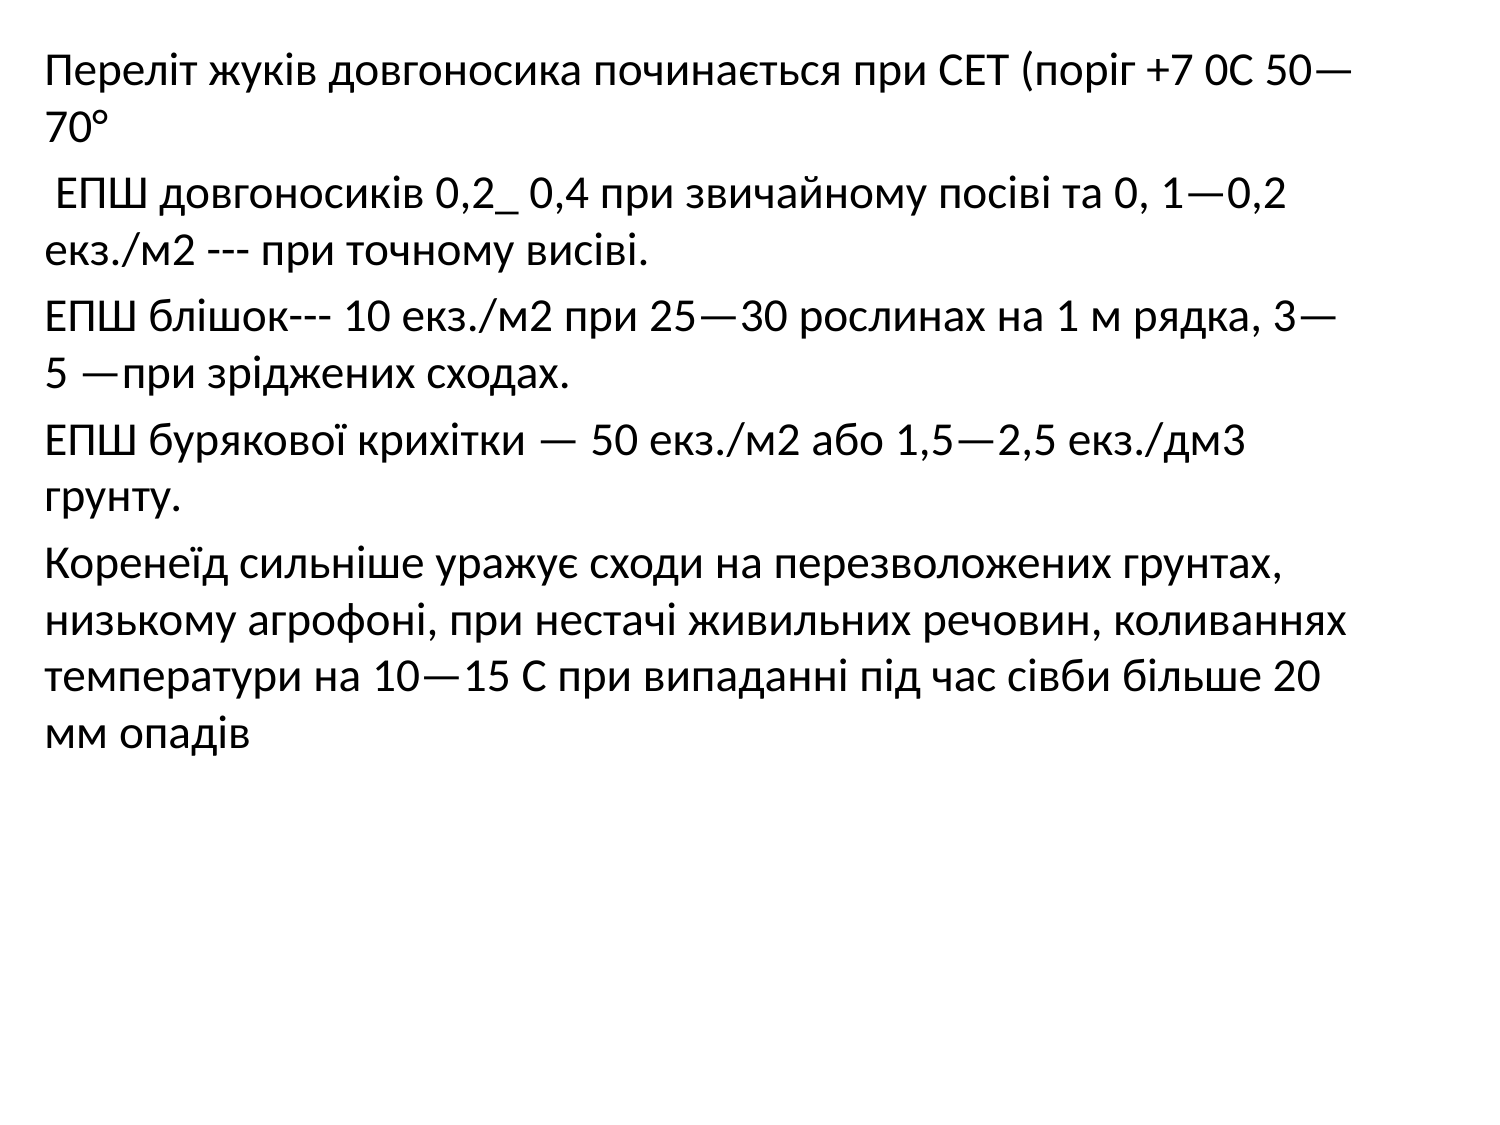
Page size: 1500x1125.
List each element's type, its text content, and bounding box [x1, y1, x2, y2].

list Переліт жуків довгоносика починається при СЕТ (поріг +7 0С 50—70° ЕПШ довгоносиків 0,2_ 0,4 при звичайному посіві та 0, 1—0,2 екз./м2 --- при точному висіві. ЕПШ блішок--- 10 екз./м2 при 25—30 рослинах на 1 м рядка, 3—5 —при зріджених сходах. ЕПШ бурякової крихітки — 50 екз./м2 або 1,5—2,5 екз./дм3 грунту. Коренеїд сильніше уражує сходи на перезволожених грунтах, низькому агрофоні, при нестачі живильних речовин, коливаннях температури на 10—15 С при випаданні під час сівби більше 20 мм опадів [29, 30, 1380, 774]
